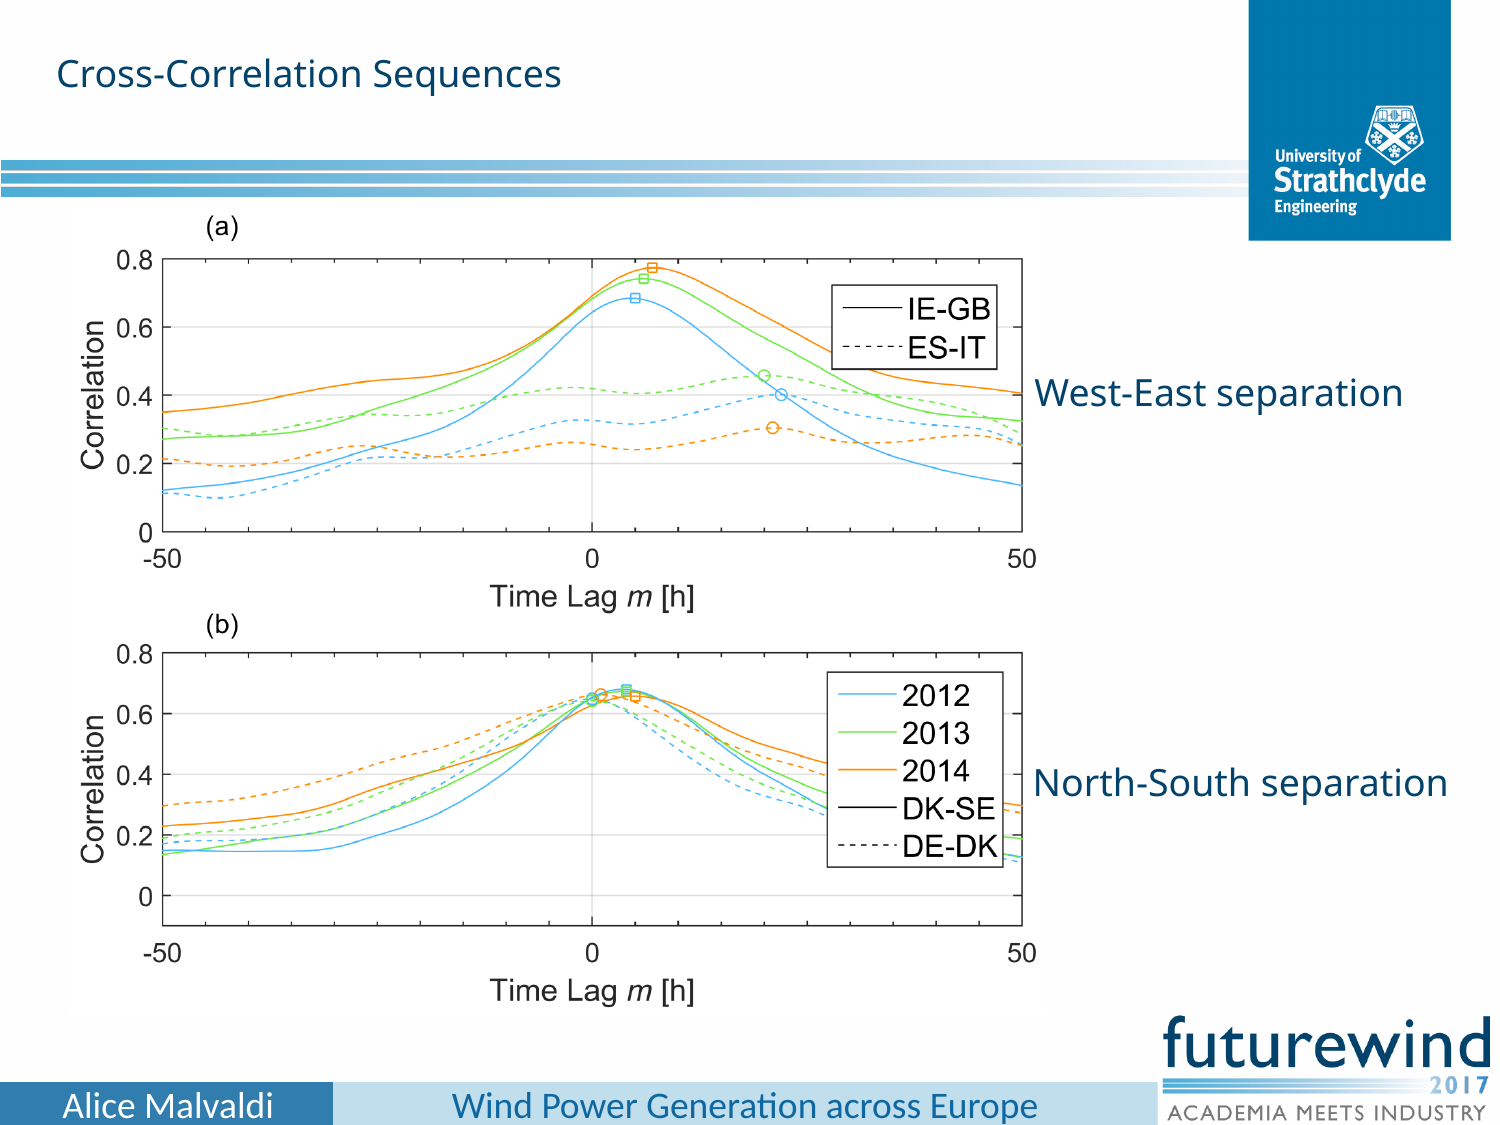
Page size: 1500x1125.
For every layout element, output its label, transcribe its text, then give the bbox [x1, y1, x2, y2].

picture [1293, 171, 1302, 191]
picture [1304, 174, 1313, 191]
picture [1314, 174, 1327, 191]
picture [1329, 150, 1339, 161]
picture [1371, 106, 1417, 154]
picture [1407, 133, 1417, 144]
picture [1349, 205, 1356, 215]
picture [1293, 204, 1299, 213]
picture [1371, 169, 1377, 191]
picture [1341, 204, 1346, 212]
picture [1287, 153, 1293, 161]
picture [1341, 169, 1354, 191]
picture [1371, 132, 1382, 140]
picture [1308, 153, 1319, 161]
picture [1357, 174, 1368, 191]
picture [1306, 203, 1334, 212]
picture [1395, 169, 1408, 191]
picture [1276, 200, 1286, 212]
text_box North-South separation [1050, 751, 1465, 812]
picture [1379, 174, 1393, 199]
picture [1412, 174, 1425, 191]
title Cross-Correlation Sequences [41, 42, 1199, 161]
picture [1390, 146, 1400, 157]
picture [0, 0, 1500, 1125]
picture [1296, 150, 1300, 161]
picture [1277, 150, 1284, 161]
text_box West-East separation [1050, 361, 1420, 422]
picture [1329, 171, 1338, 191]
picture [1275, 167, 1291, 191]
picture [1349, 149, 1360, 161]
